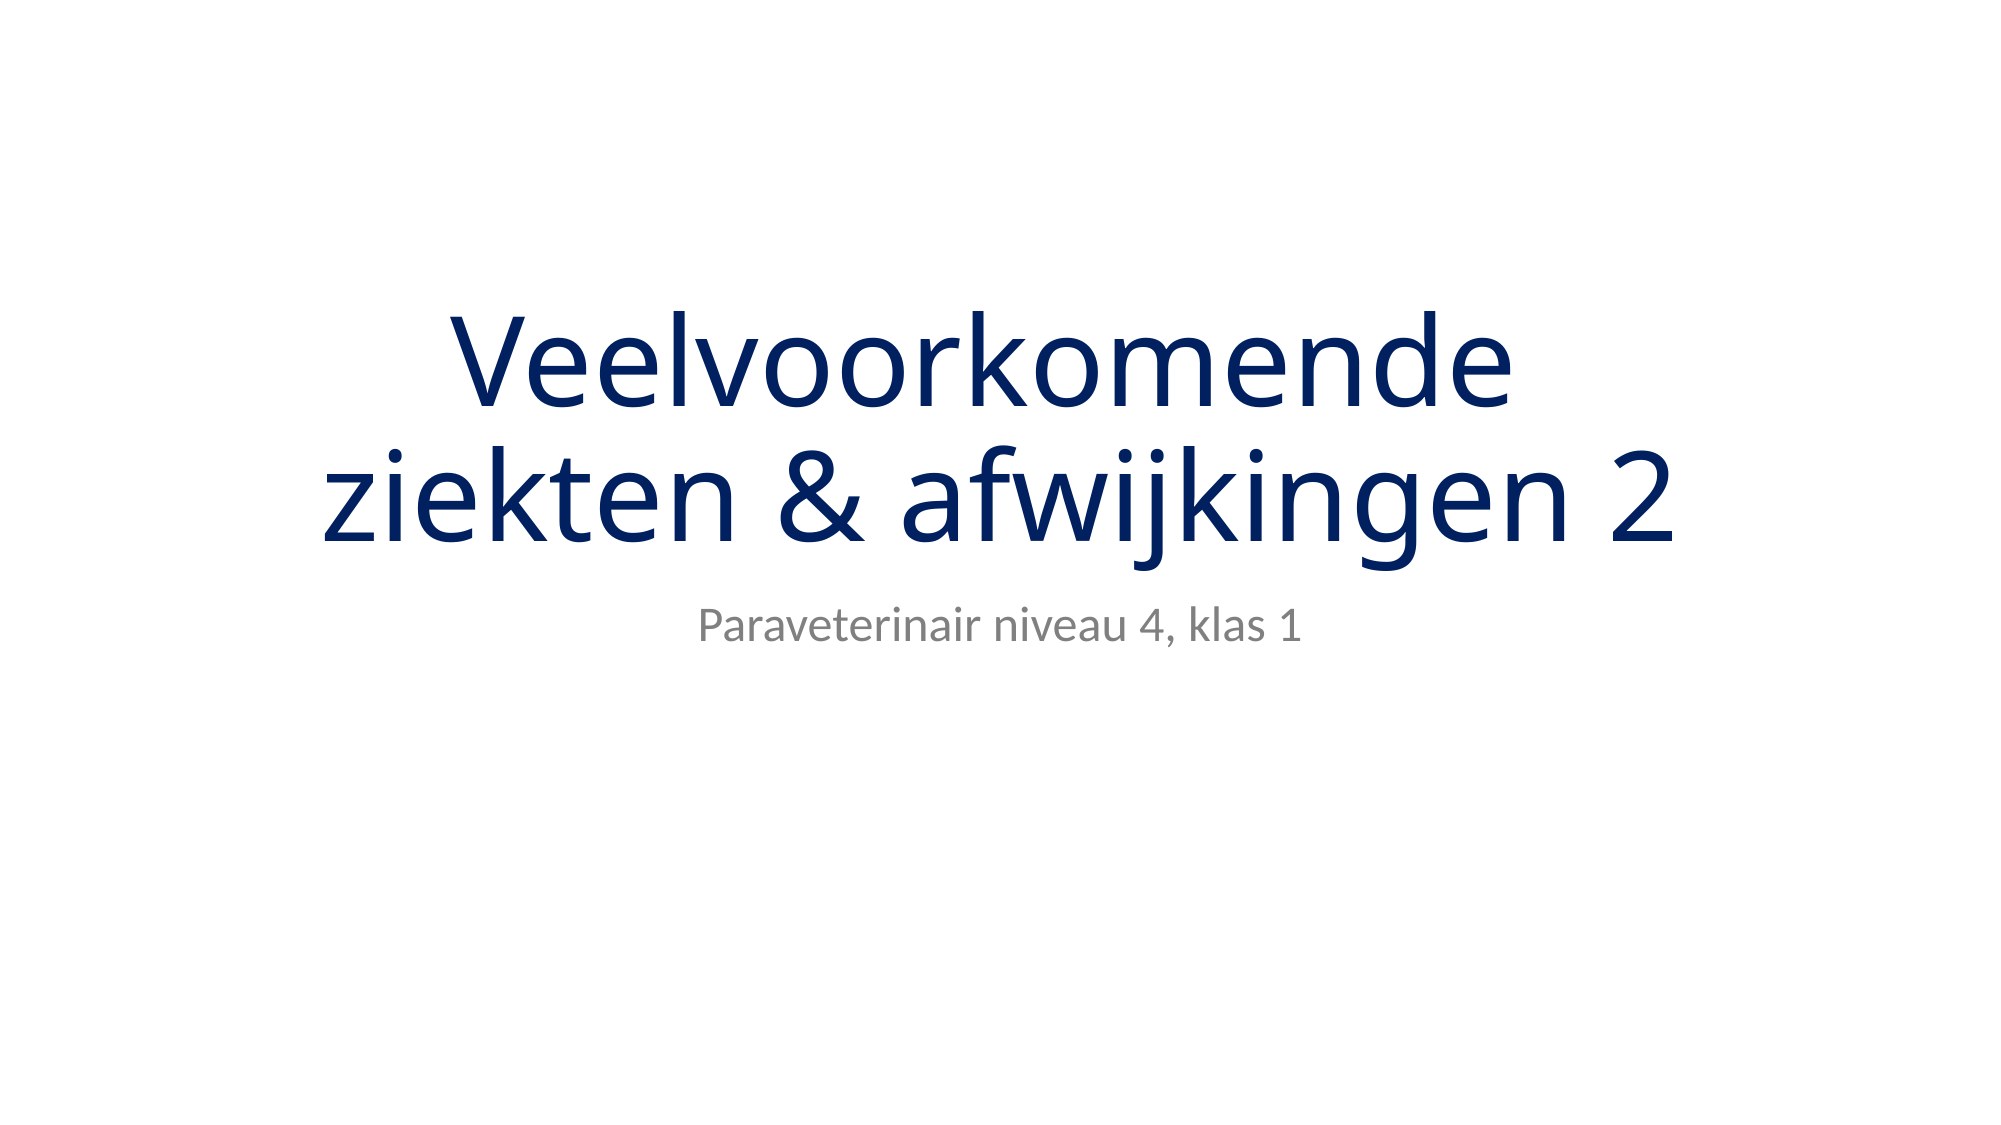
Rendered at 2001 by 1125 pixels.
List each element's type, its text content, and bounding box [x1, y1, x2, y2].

subtitle Paraveterinair niveau 4, klas 1 [249, 590, 1750, 863]
title Veelvoorkomende ziekten & afwijkingen 2 [249, 184, 1750, 576]
